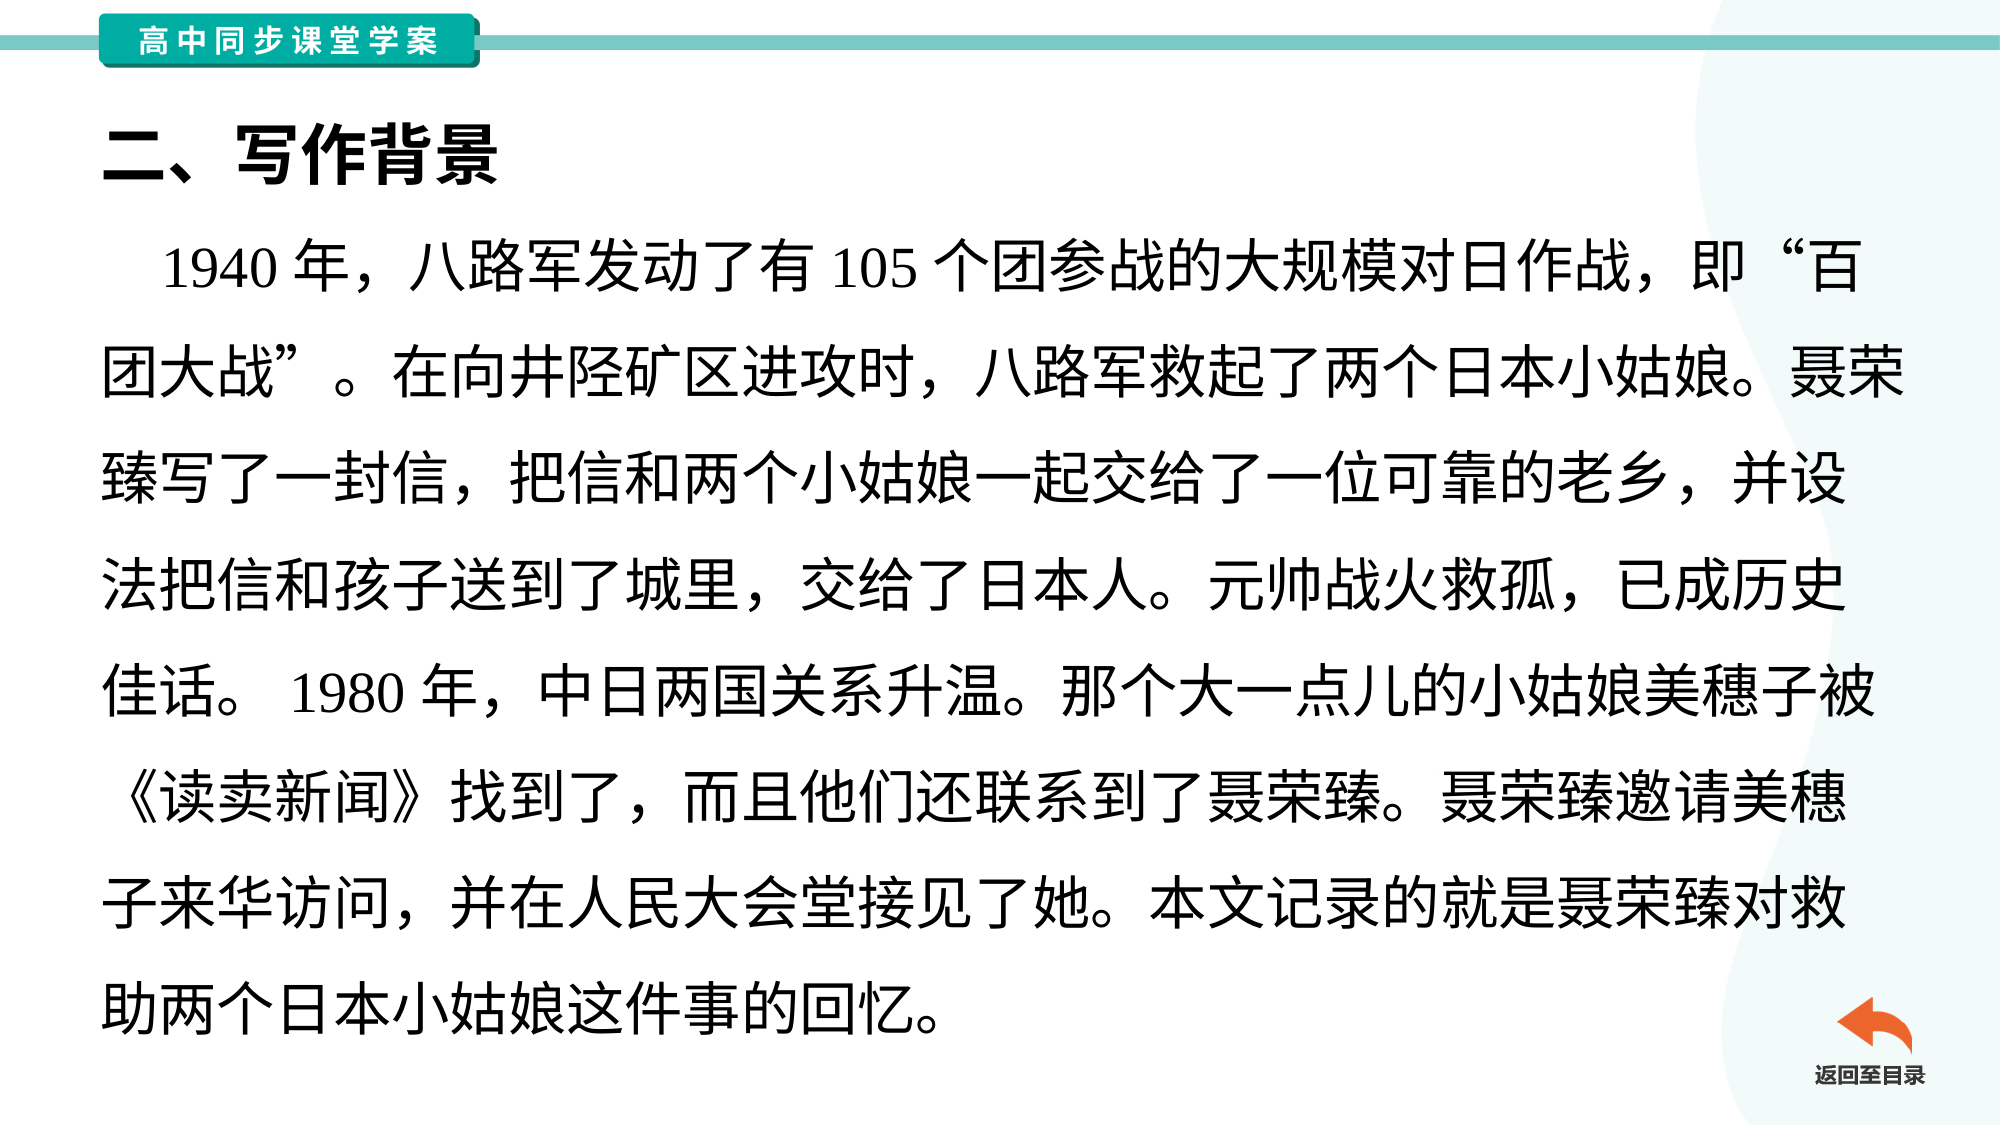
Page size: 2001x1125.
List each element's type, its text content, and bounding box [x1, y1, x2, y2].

picture [0, 0, 2000, 1125]
text_box 二、写作背景 [100, 76, 1899, 192]
text_box 1940年，八路军发动了有105个团参战的大规模对日作战，即“百 团大战”。在向井陉矿区进攻时，八路军救起了两个日本小姑娘。聂荣 臻写了一封信，把信和两个小姑娘一起交给了一位可靠的老乡，并设 法把信和孩子送到了城里，交给了日本人。元帅战火救孤，已成历史 佳话。1980年，中日两国关系升温。那个大一点儿的小姑娘美穗子被 《读卖新闻》找到了，而且他们还联系到了聂荣臻。聂荣臻邀请美穗 子来华访问，并在人民大会堂接见了她。本文记录的就是聂荣臻对救 助两个日本小姑娘这件事的回忆。 [100, 192, 1899, 1043]
